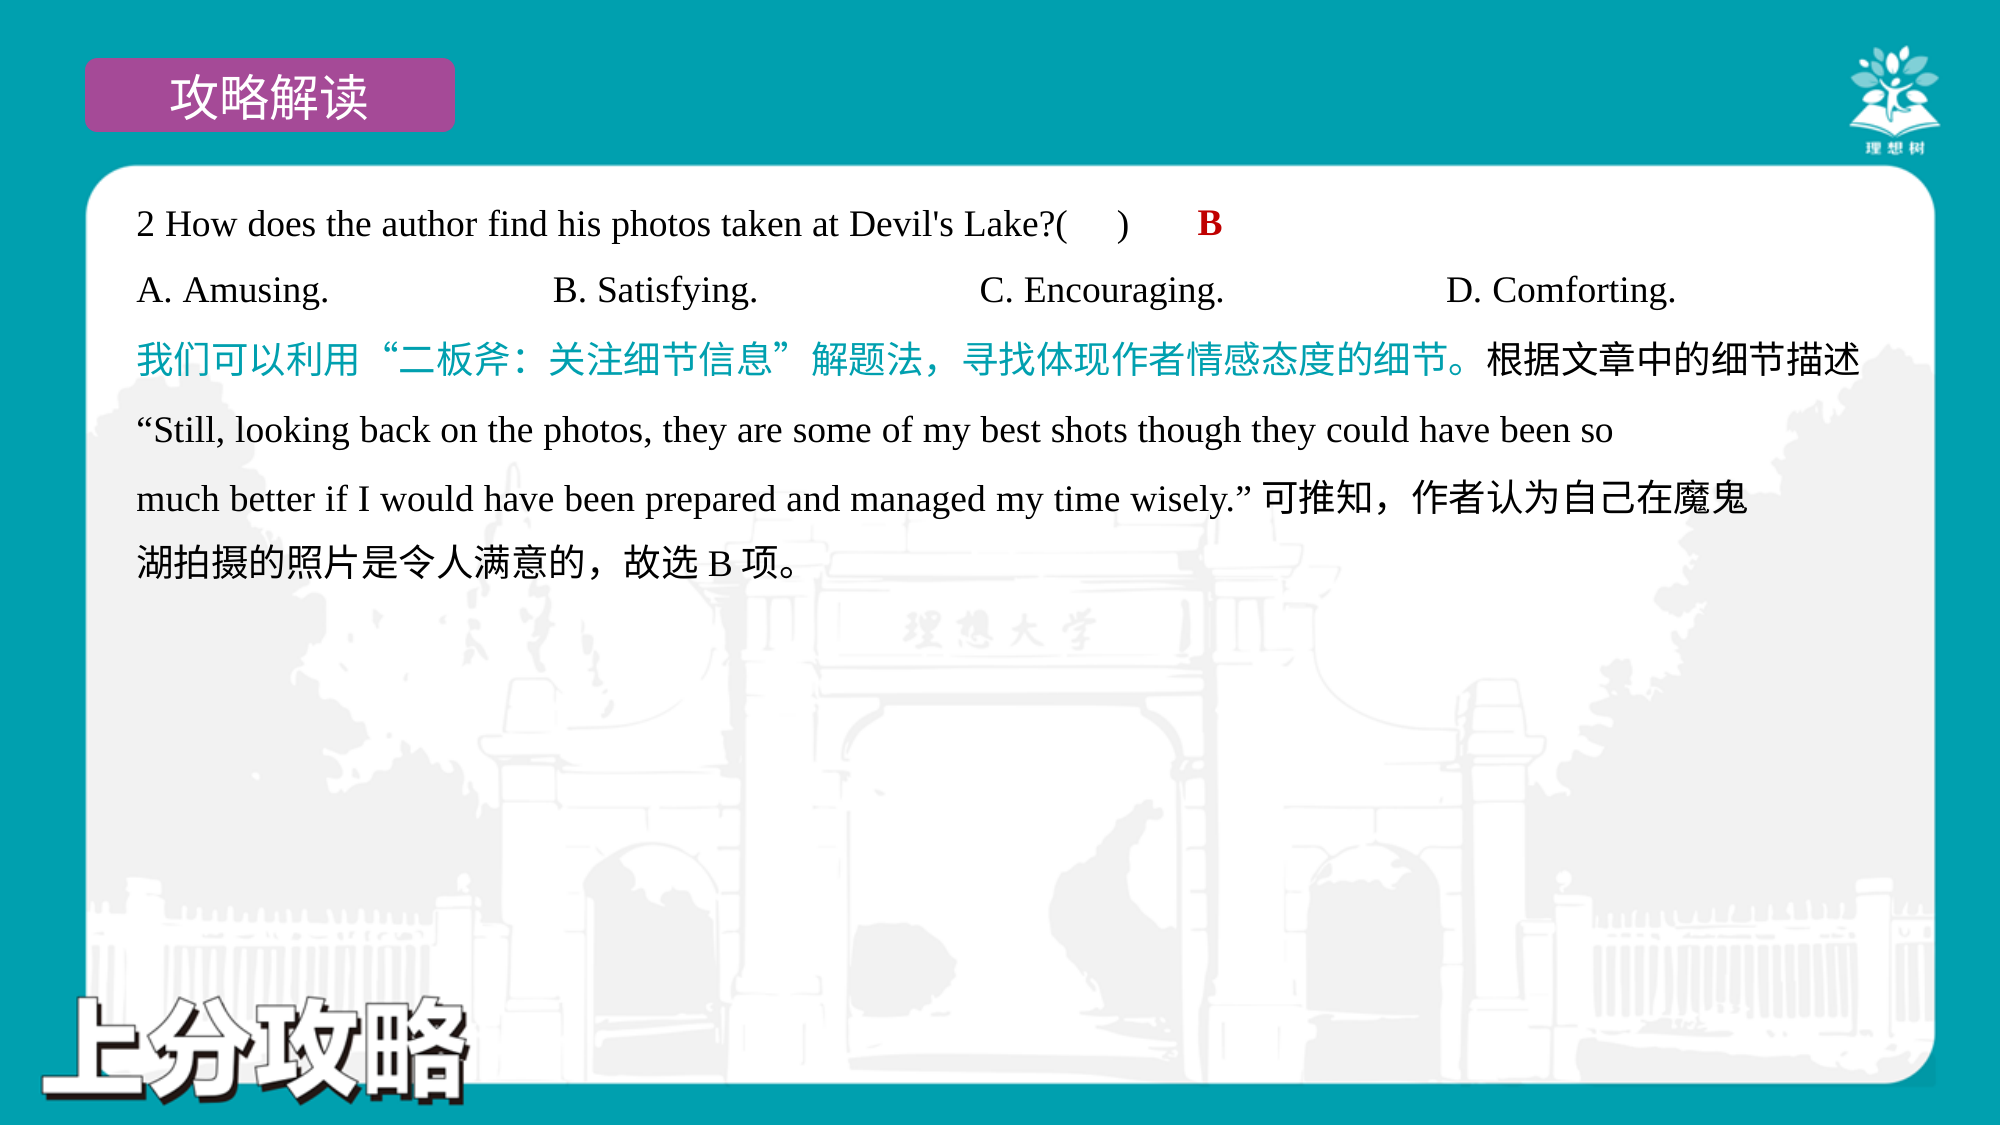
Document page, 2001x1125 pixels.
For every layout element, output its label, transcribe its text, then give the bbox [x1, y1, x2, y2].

text_box A. Amusing. B. Satisfying. C. Encouraging. D. Comforting. [136, 243, 1865, 303]
text_box 我们可以利用“二板斧：关注细节信息”解题法，寻找体现作者情感态度的细节。根据文章中的细节描述 “Still, looking back on the photos, they are some of my best shots though they could have been so much better if I would have been prepared and managed my time wisely.”可推知，作者认为自己在魔鬼 湖拍摄的照片是令人满意的，故选B项。 [136, 312, 1865, 577]
text_box B [1183, 176, 1236, 236]
text_box 2 How does the author find his photos taken at Devil's Lake?( ) [136, 176, 1865, 237]
picture [0, 0, 2000, 1125]
